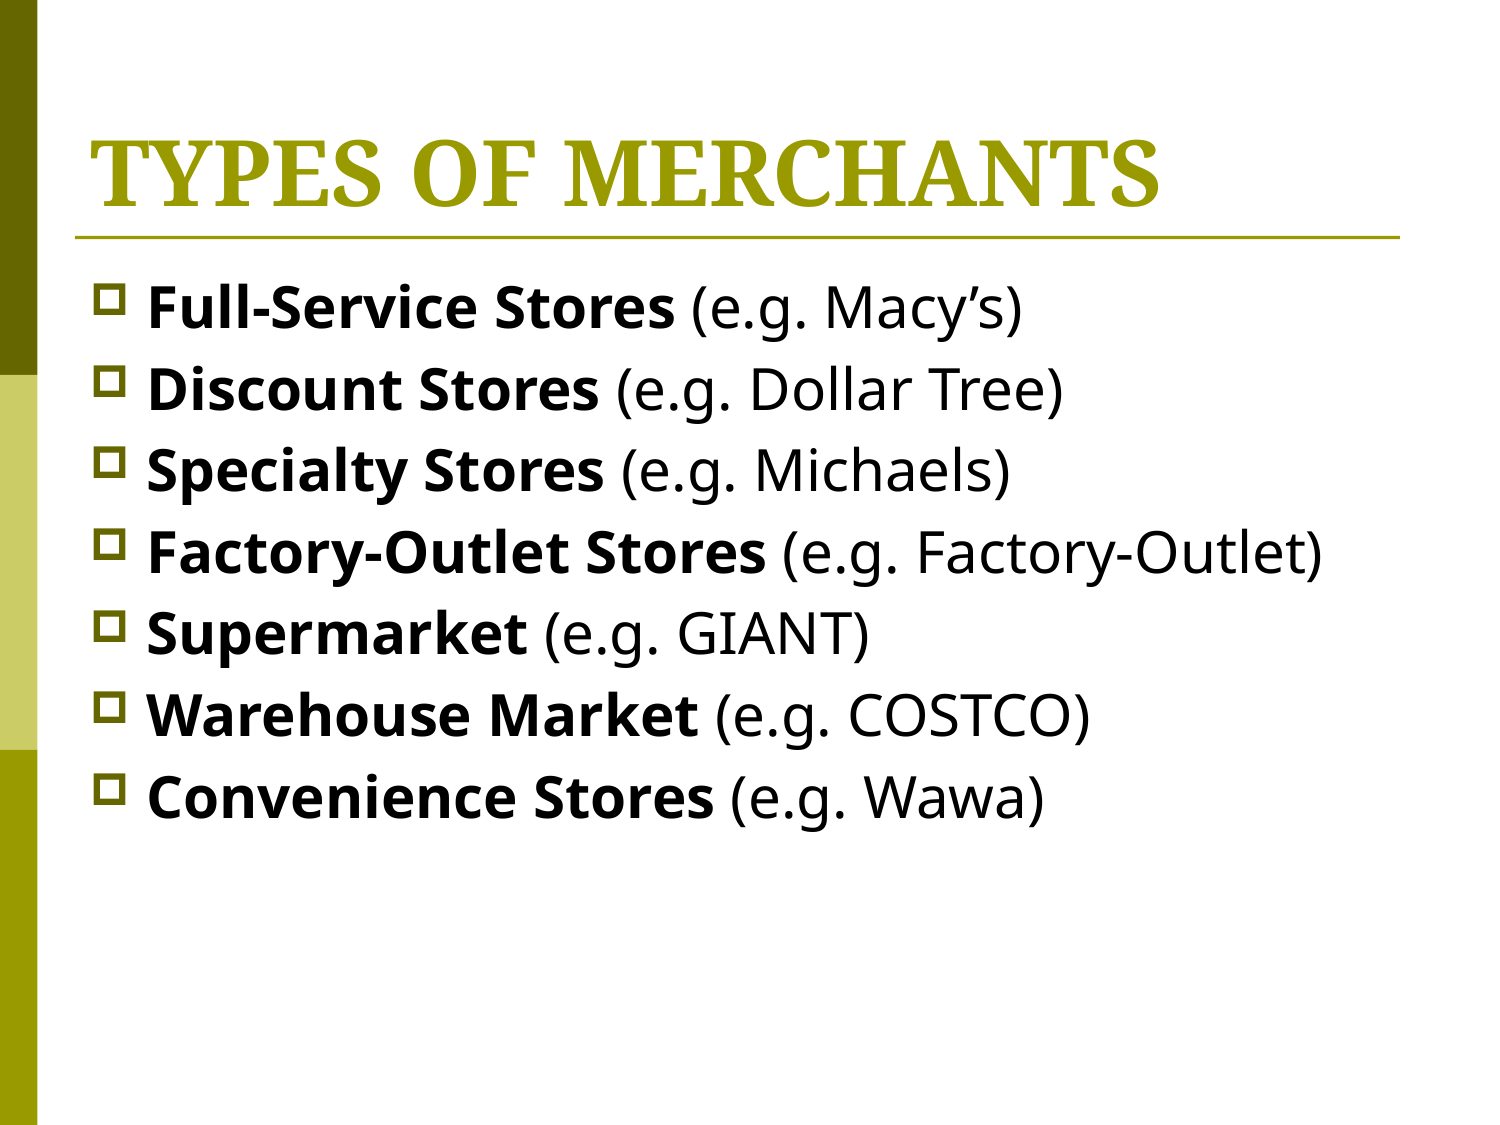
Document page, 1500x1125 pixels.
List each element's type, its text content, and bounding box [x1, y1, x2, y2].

title TYPES OF MERCHANTS [74, 45, 1426, 233]
list Full-Service Stores (e.g. Macy’s) Discount Stores (e.g. Dollar Tree) Specialty Stores (e.g. Michaels) Factory-Outlet Stores (e.g. Factory-Outlet) Supermarket (e.g. GIANT) Warehouse Market (e.g. COSTCO) Convenience Stores (e.g. Wawa) [74, 262, 1500, 1006]
